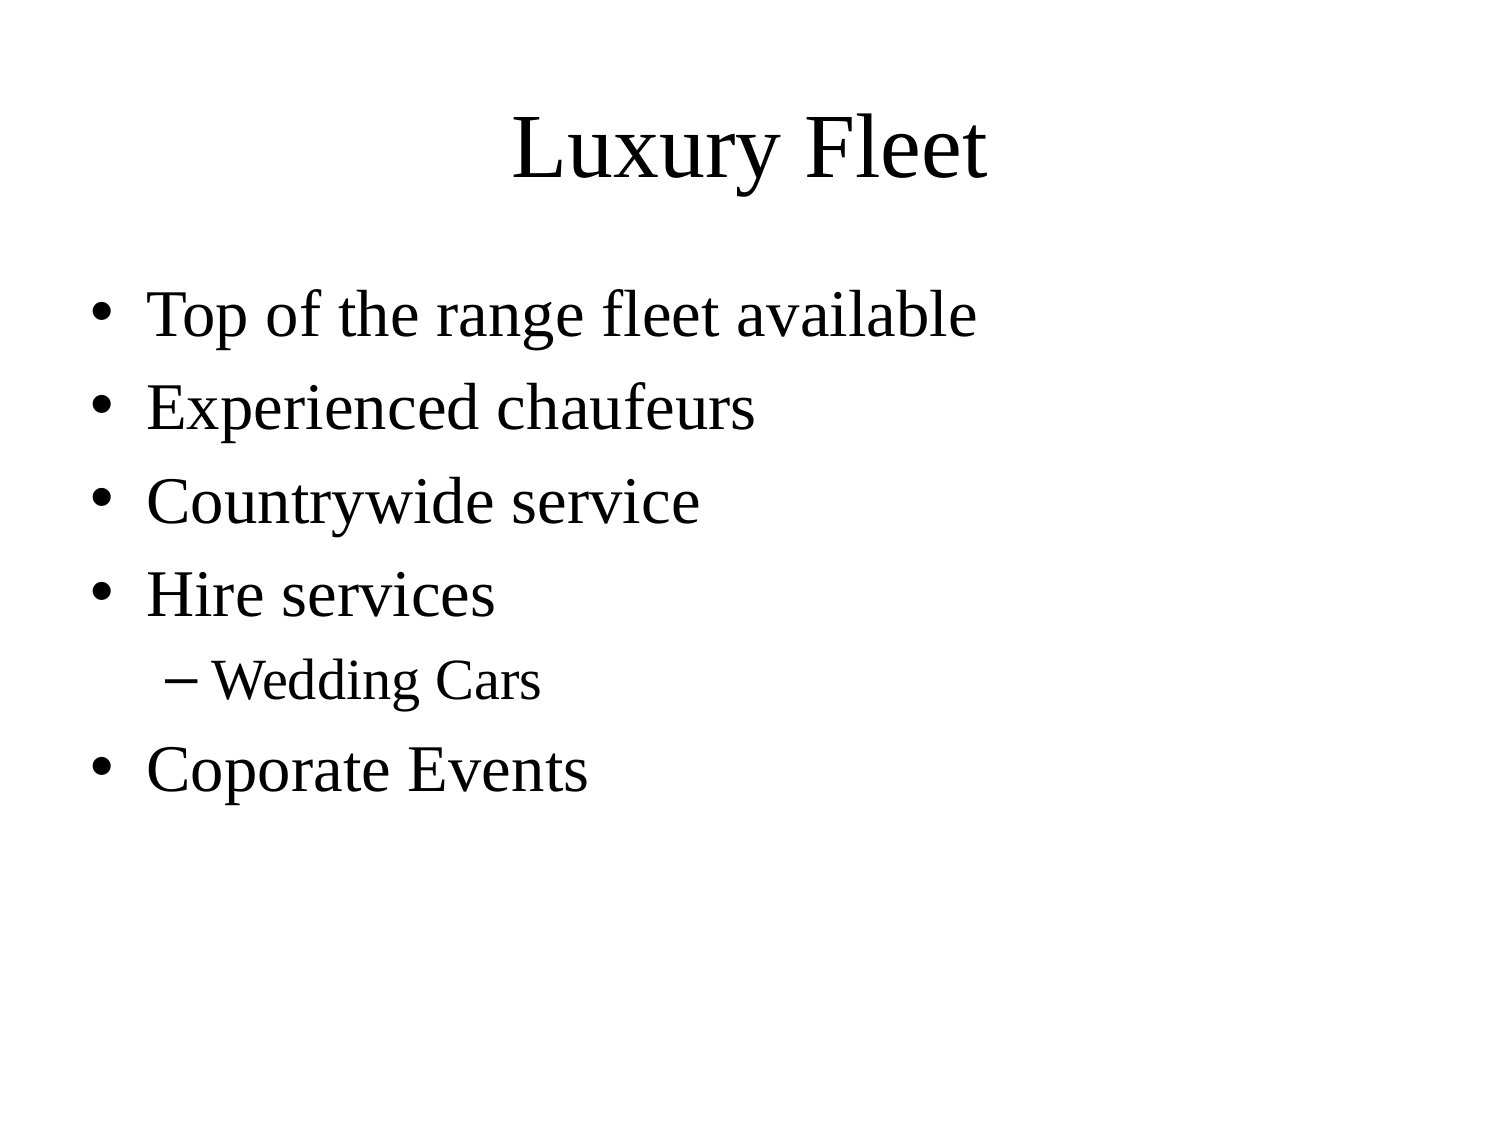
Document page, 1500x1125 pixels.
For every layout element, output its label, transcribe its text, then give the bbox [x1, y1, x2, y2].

title Luxury Fleet [75, 46, 1425, 235]
list Top of the range fleet available Experienced chaufeurs Countrywide service Hire services Wedding Cars Coporate Events [75, 262, 1090, 1005]
